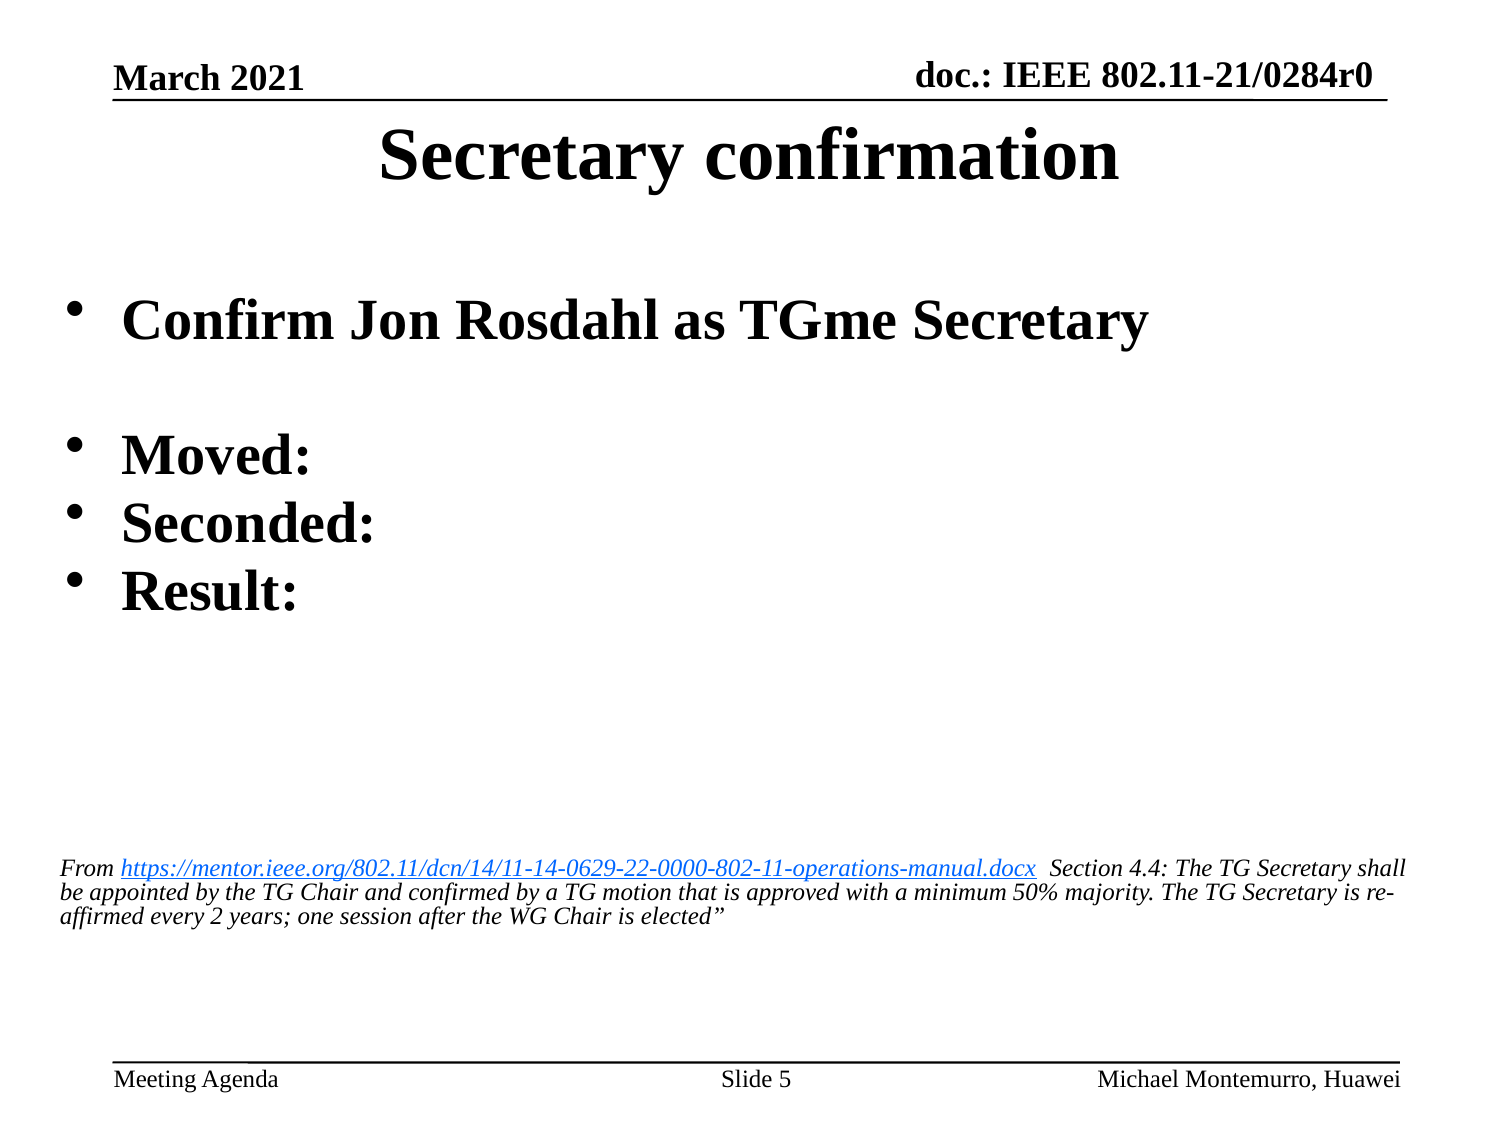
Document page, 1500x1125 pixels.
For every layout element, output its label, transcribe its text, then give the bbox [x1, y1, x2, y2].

footer Michael Montemurro, Huawei [949, 1061, 1402, 1093]
title Secretary confirmation [112, 112, 1388, 188]
slide_number Slide 5 [712, 1061, 800, 1093]
text_box Confirm Jon Rosdahl as TGme Secretary Moved: Seconded: Result: [50, 287, 1450, 725]
text_box From https://mentor.ieee.org/802.11/dcn/14/11-14-0629-22-0000-802-11-operations-manual.docx Section 4.4: The TG Secretary shall be appointed by the TG Chair and confirmed by a TG motion that is approved with a minimum 50% majority. The TG Secretary is re-affirmed every 2 years; one session after the WG Chair is elected” [45, 849, 1438, 937]
